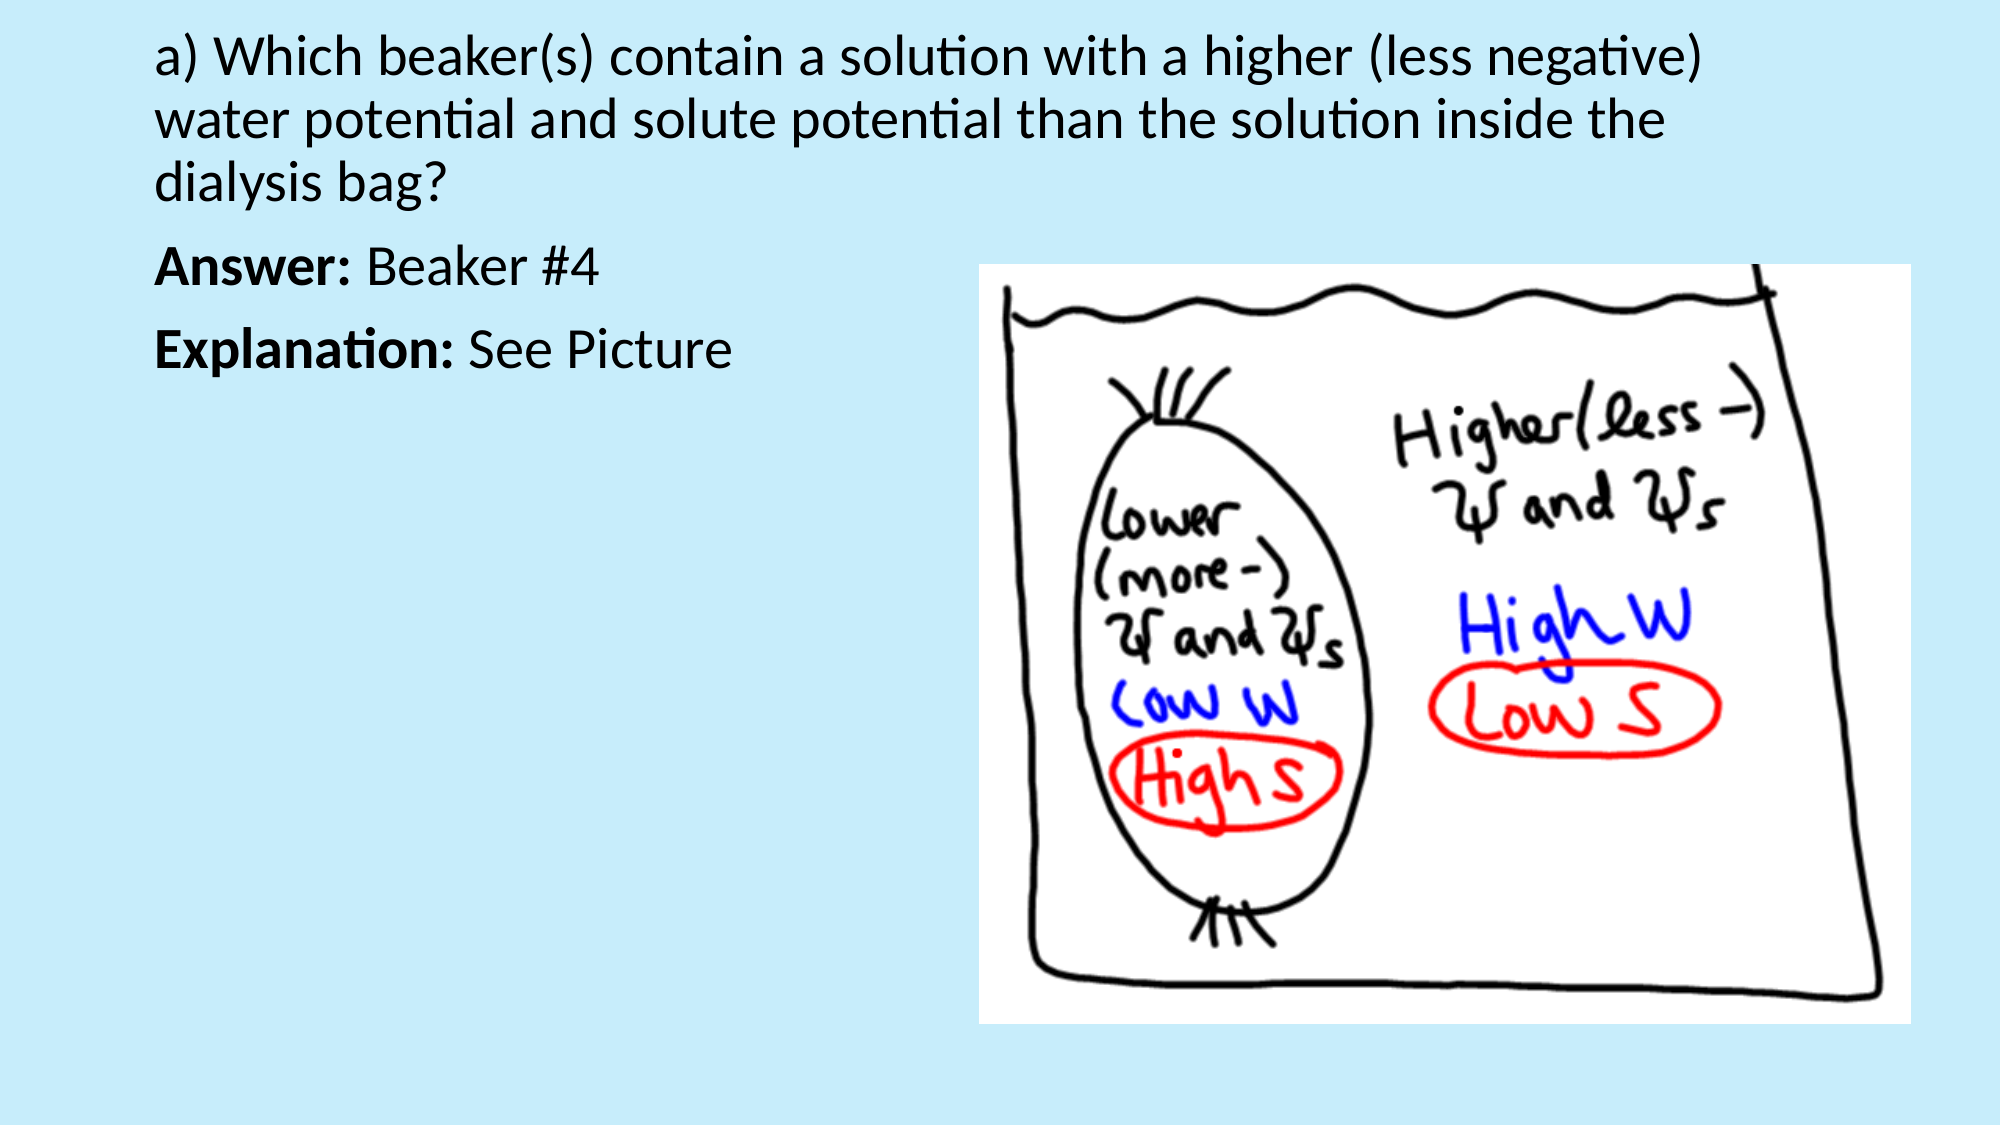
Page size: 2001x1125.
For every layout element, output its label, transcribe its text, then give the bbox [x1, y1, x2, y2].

list a) Which beaker(s) contain a solution with a higher (less negative) water potential and solute potential than the solution inside the dialysis bag? Answer: Beaker #4 Explanation: See Picture [139, 17, 1865, 934]
picture [979, 264, 1911, 1024]
